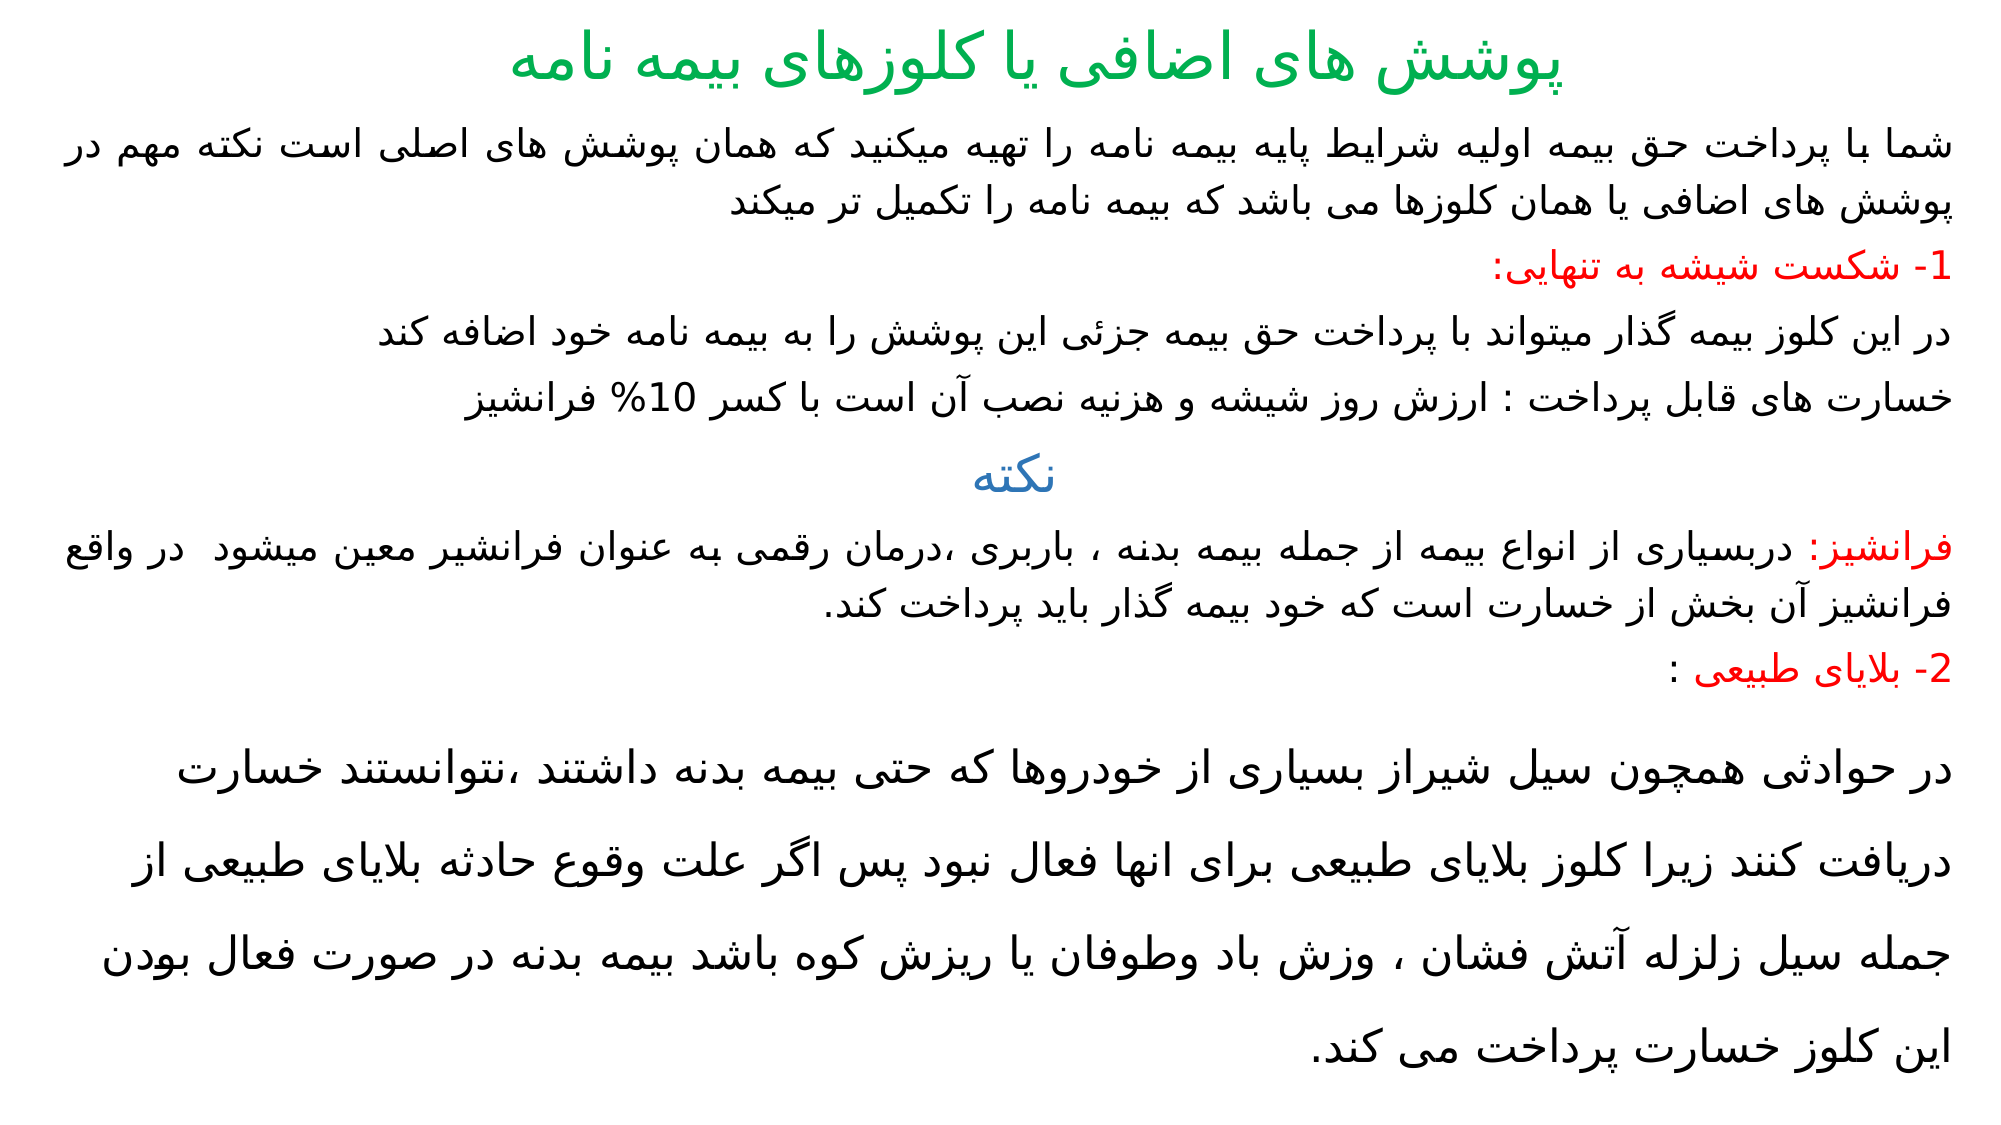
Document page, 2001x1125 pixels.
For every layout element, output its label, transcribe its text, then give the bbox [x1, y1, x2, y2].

list شما با پرداخت حق بیمه اولیه شرایط پایه بیمه نامه را تهیه میکنید که همان پوشش های اصلی است نکته مهم در پوشش های اضافی یا همان کلوزها می باشد که بیمه نامه را تکمیل تر میکند 1- شکست شیشه به تنهایی: در این کلوز بیمه گذار میتواند با پرداخت حق بیمه جزئی این پوشش را به بیمه نامه خود اضافه کند خسارت های قابل پرداخت : ارزش روز شیشه و هزنیه نصب آن است با کسر 10% فرانشیز نکته فرانشیز: دربسیاری از انواع بیمه از جمله بیمه بدنه ، باربری ،درمان رقمی به عنوان فرانشیر معین میشود در واقع فرانشیز آن بخش از خسارت است که خود بیمه گذار باید پرداخت کند. 2- بلایای طبیعی : در حوادثی همچون سیل شیراز بسیاری از خودروها که حتی بیمه بدنه داشتند ،نتوانستند خسارت دریافت کنند زیرا کلوز بلایای طبیعی برای انها فعال نبود پس اگر علت وقوع حادثه بلایای طبیعی از جمله سیل زلزله آتش فشان ، وزش باد وطوفان یا ریزش کوه باشد بیمه بدنه در صورت فعال بودن این کلوز خسارت پرداخت می کند. [48, 100, 1969, 1125]
title پوشش های اضافی یا کلوزهای بیمه نامه [455, 0, 1602, 100]
